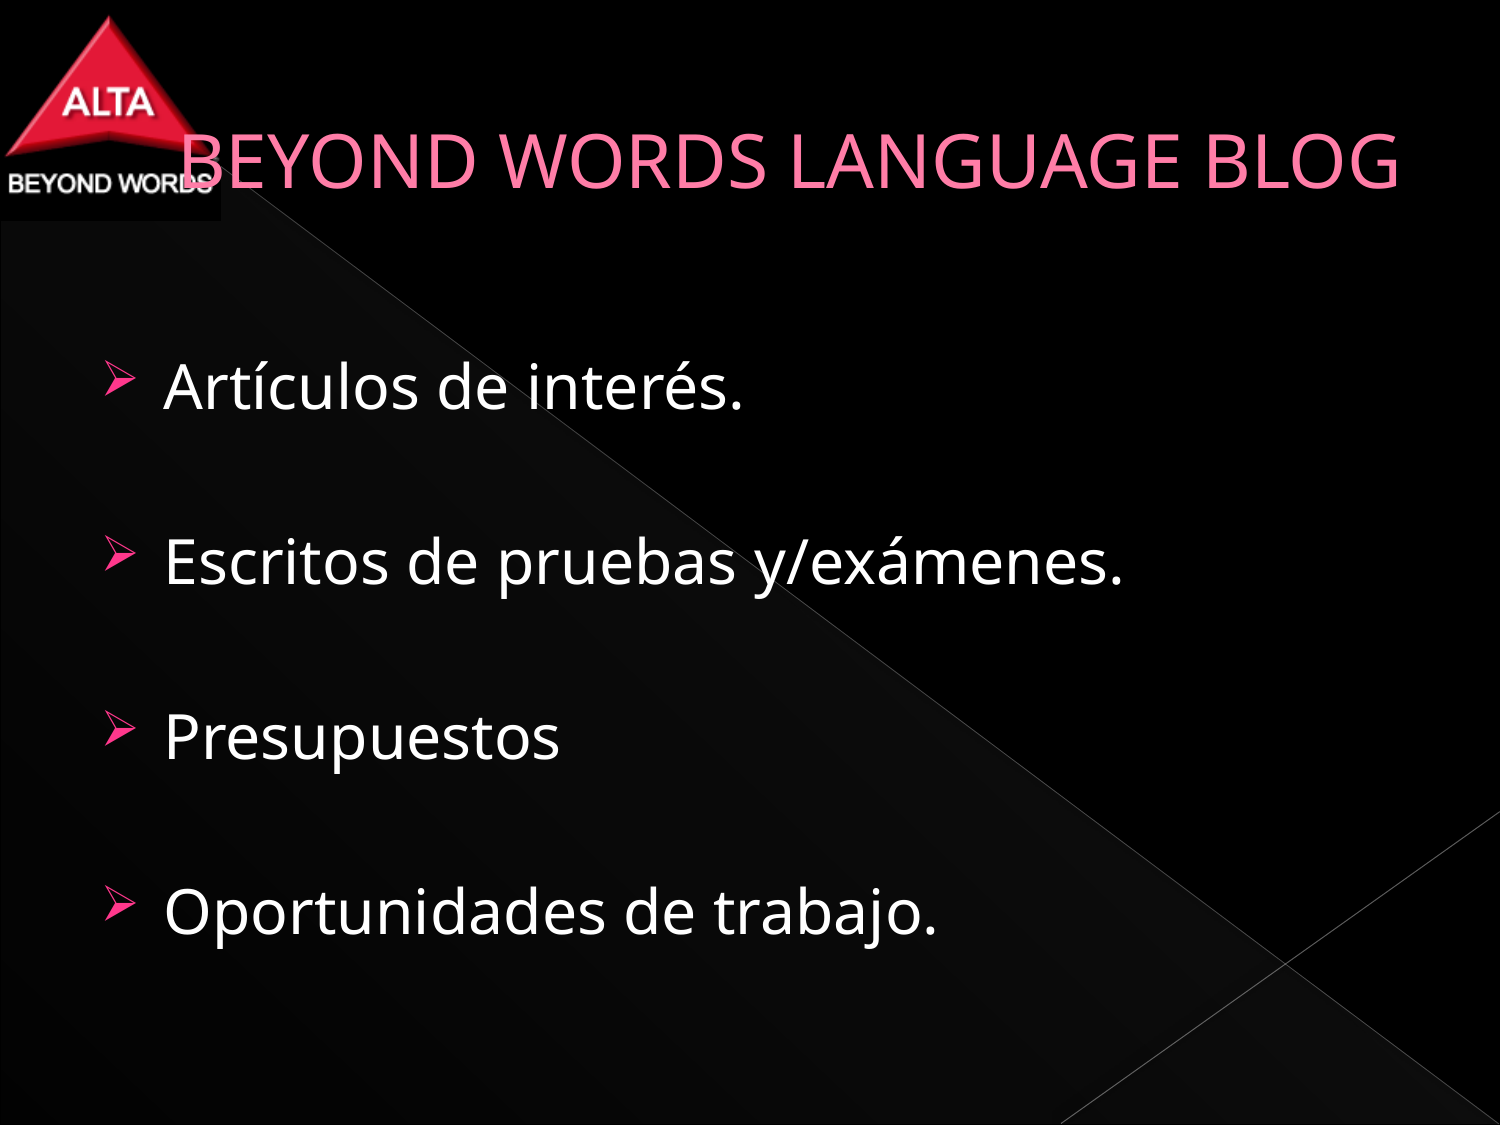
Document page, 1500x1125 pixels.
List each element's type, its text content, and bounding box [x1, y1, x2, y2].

title BEYOND WORDS LANGUAGE BLOG [75, 43, 1425, 274]
list Artículos de interés. Escritos de pruebas y/exámenes. Presupuestos Oportunidades de trabajo. [74, 339, 1426, 1060]
picture [0, 0, 221, 221]
